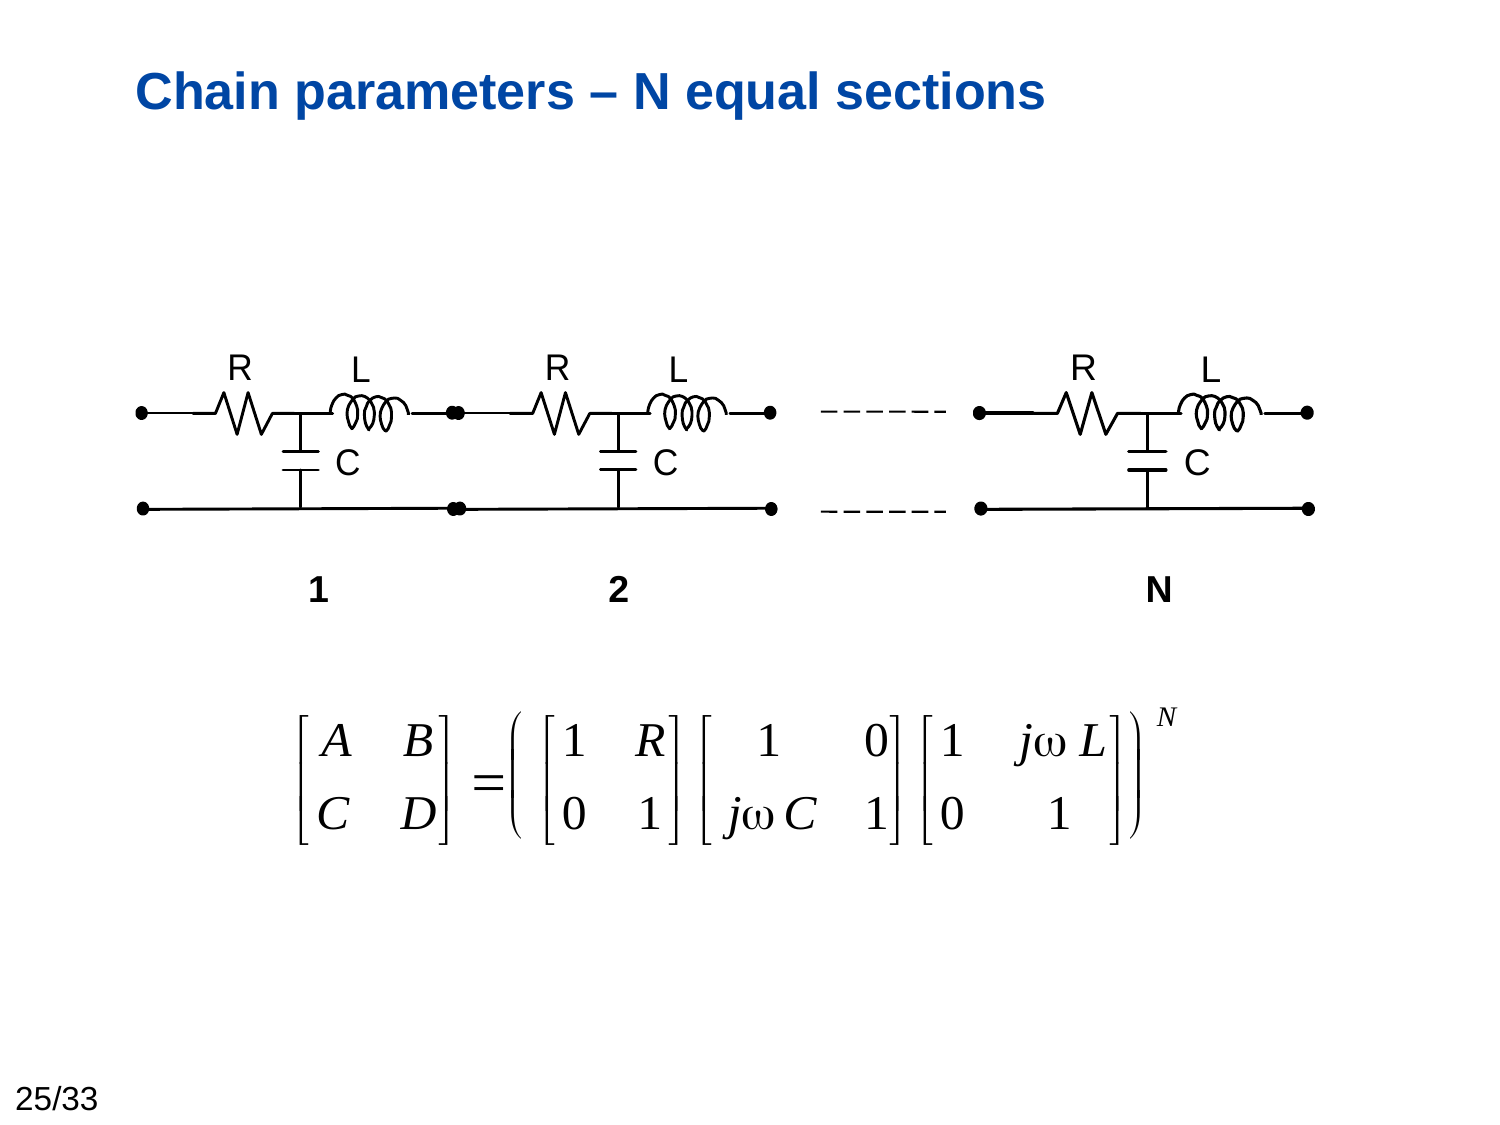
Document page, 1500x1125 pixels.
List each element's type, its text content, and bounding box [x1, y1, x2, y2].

text_box 1 [292, 566, 344, 618]
title Chain parameters – N equal sections [120, 18, 1471, 159]
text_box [135, 337, 1316, 558]
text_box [287, 695, 1188, 858]
text_box 2 [593, 566, 645, 618]
text_box N [1130, 566, 1188, 618]
